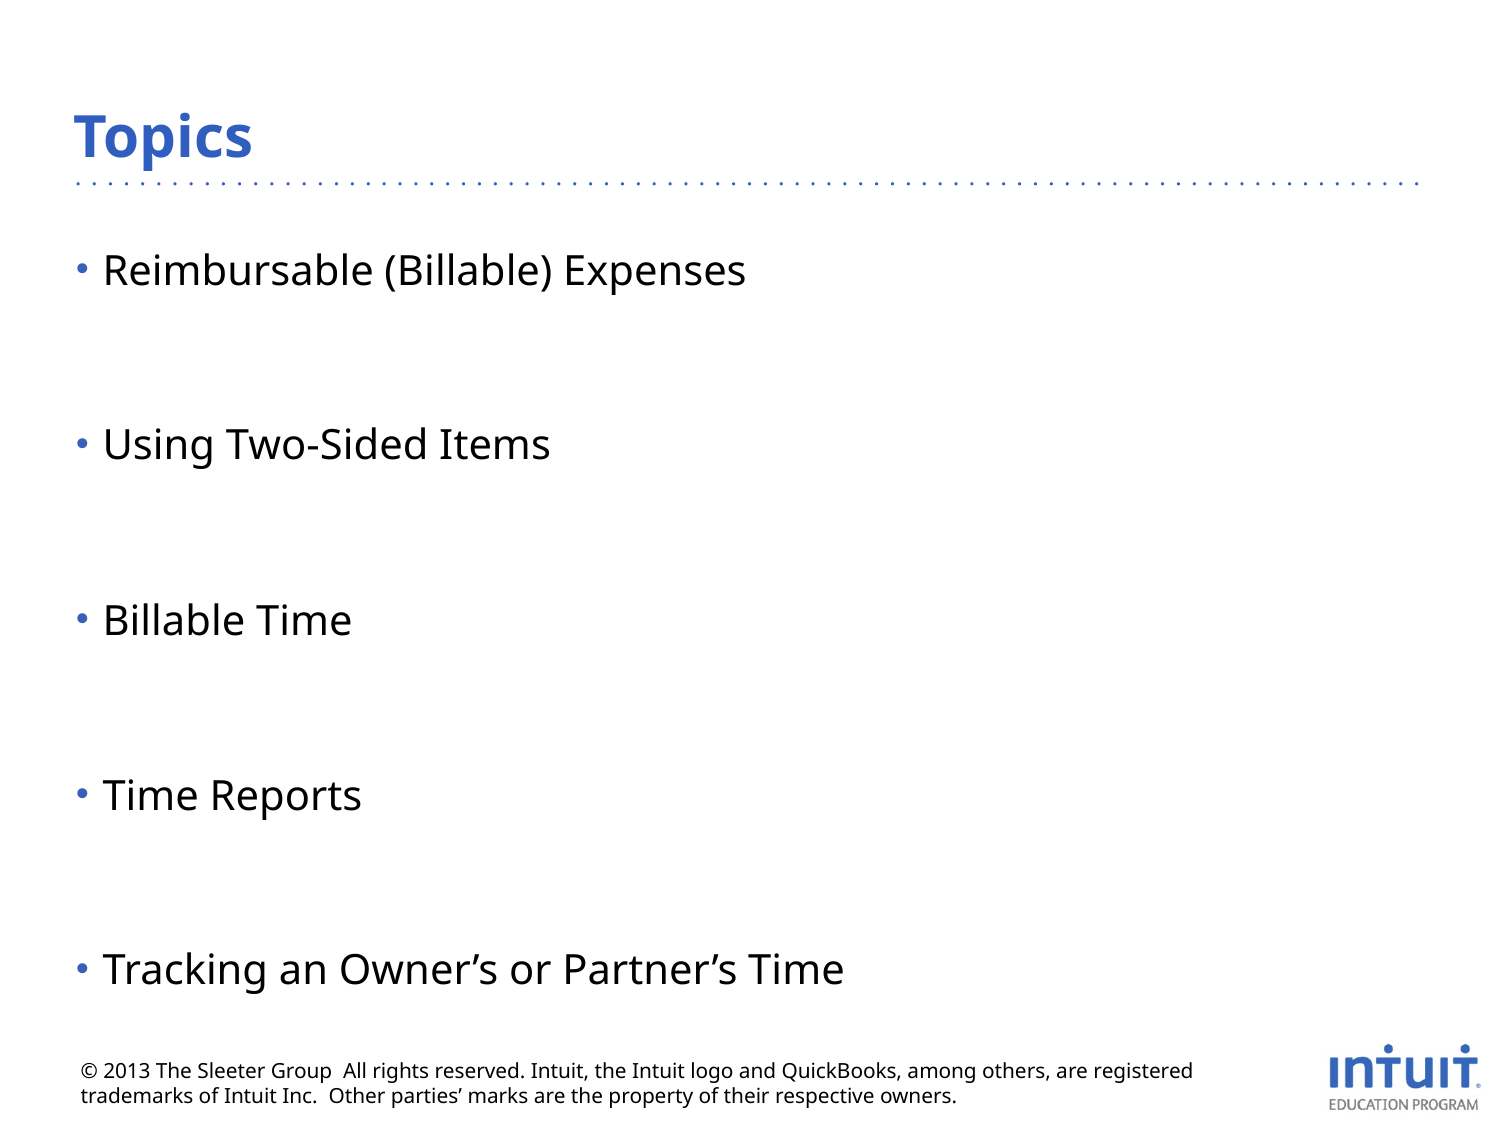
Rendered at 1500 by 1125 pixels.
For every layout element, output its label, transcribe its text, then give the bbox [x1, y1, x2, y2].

title Topics [73, 62, 1424, 169]
list Reimbursable (Billable) Expenses Using Two-Sided Items Billable Time Time Reports Tracking an Owner’s or Partner’s Time [75, 235, 1424, 1012]
picture [1325, 1039, 1485, 1116]
